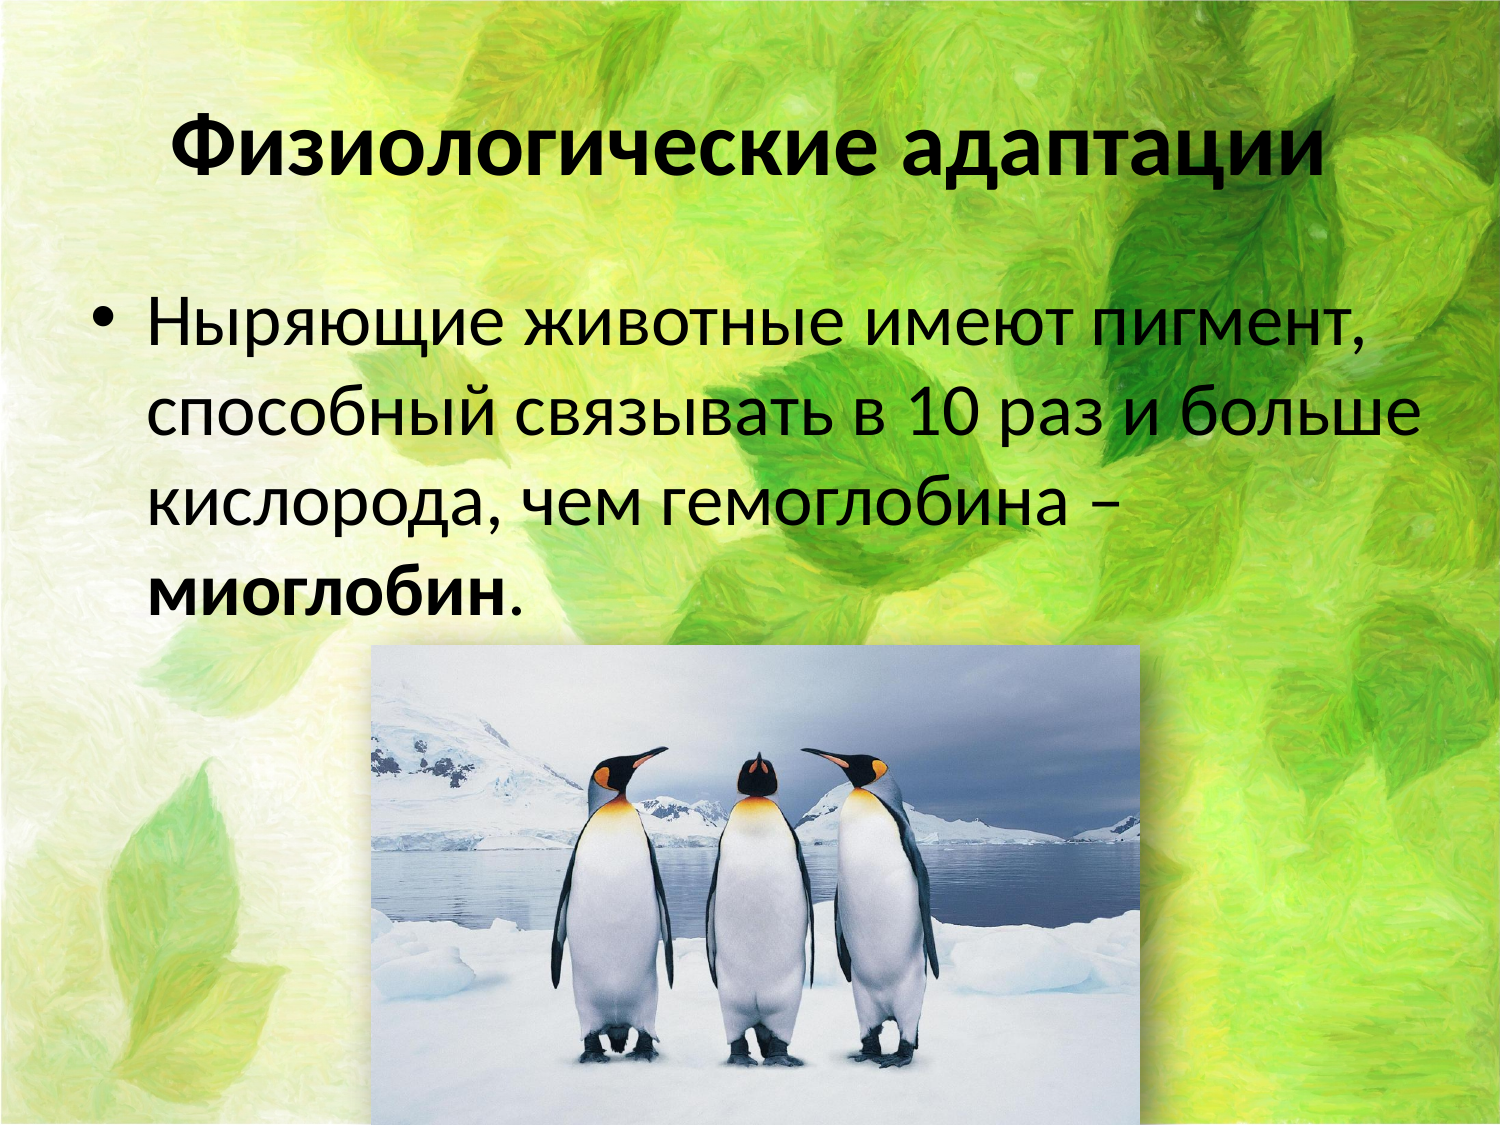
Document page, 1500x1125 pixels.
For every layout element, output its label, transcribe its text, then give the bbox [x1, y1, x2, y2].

title Физиологические адаптации [75, 45, 1425, 233]
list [371, 644, 1140, 1125]
list Ныряющие животные имеют пигмент, способный связывать в 10 раз и больше кислорода, чем гемоглобина – миоглобин. [75, 262, 1447, 752]
